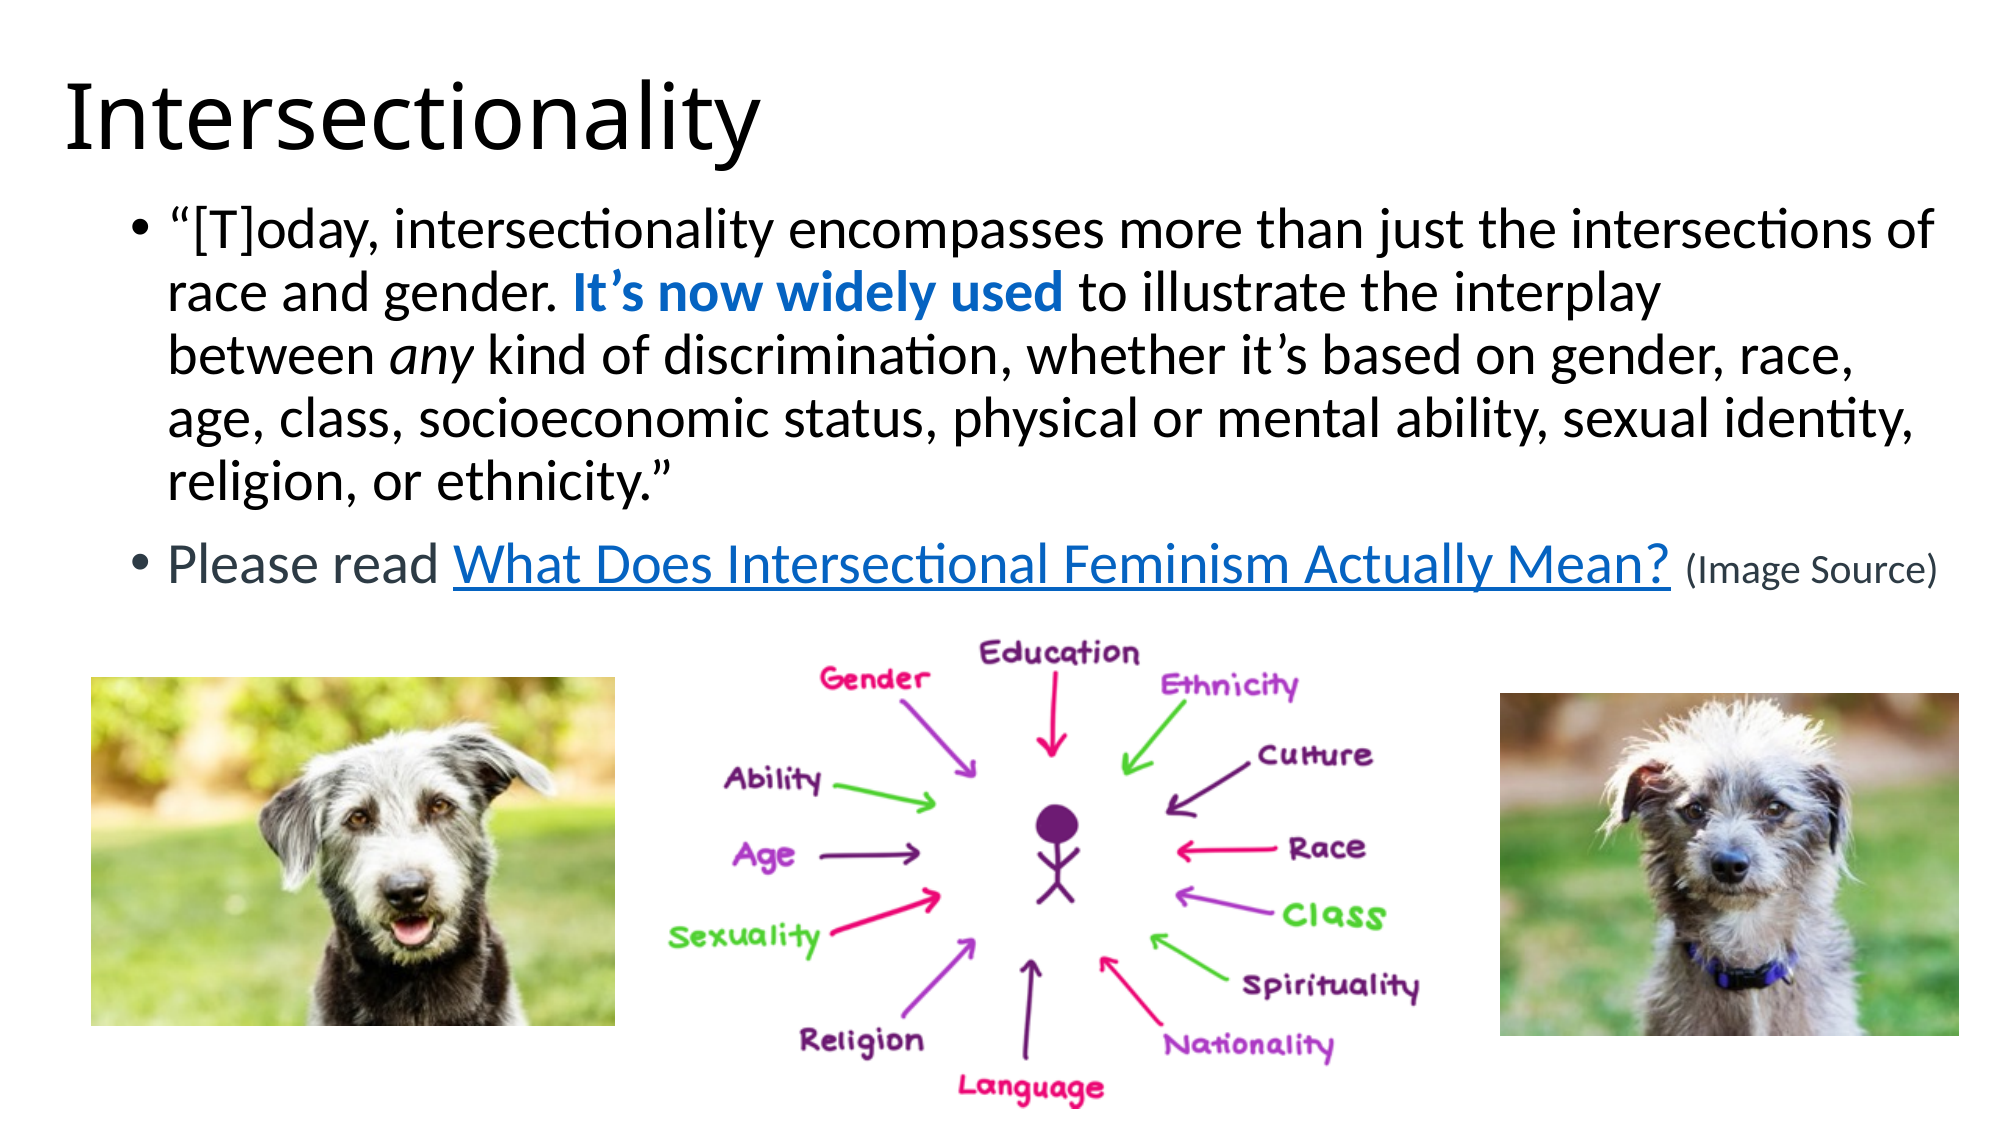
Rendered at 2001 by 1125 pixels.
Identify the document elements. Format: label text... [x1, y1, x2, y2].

picture [1499, 693, 1959, 1036]
list “[T]oday, intersectionality encompasses more than just the intersections of race and gender. It’s now widely used to illustrate the interplay between any kind of discrimination, whether it’s based on gender, race, age, class, socioeconomic status, physical or mental ability, sexual identity, religion, or ethnicity.” Please read What Does Intersectional Feminism Actually Mean? (Image Source) [115, 190, 1976, 615]
picture [91, 677, 615, 1026]
title Intersectionality [49, 37, 1775, 202]
picture [662, 630, 1429, 1110]
